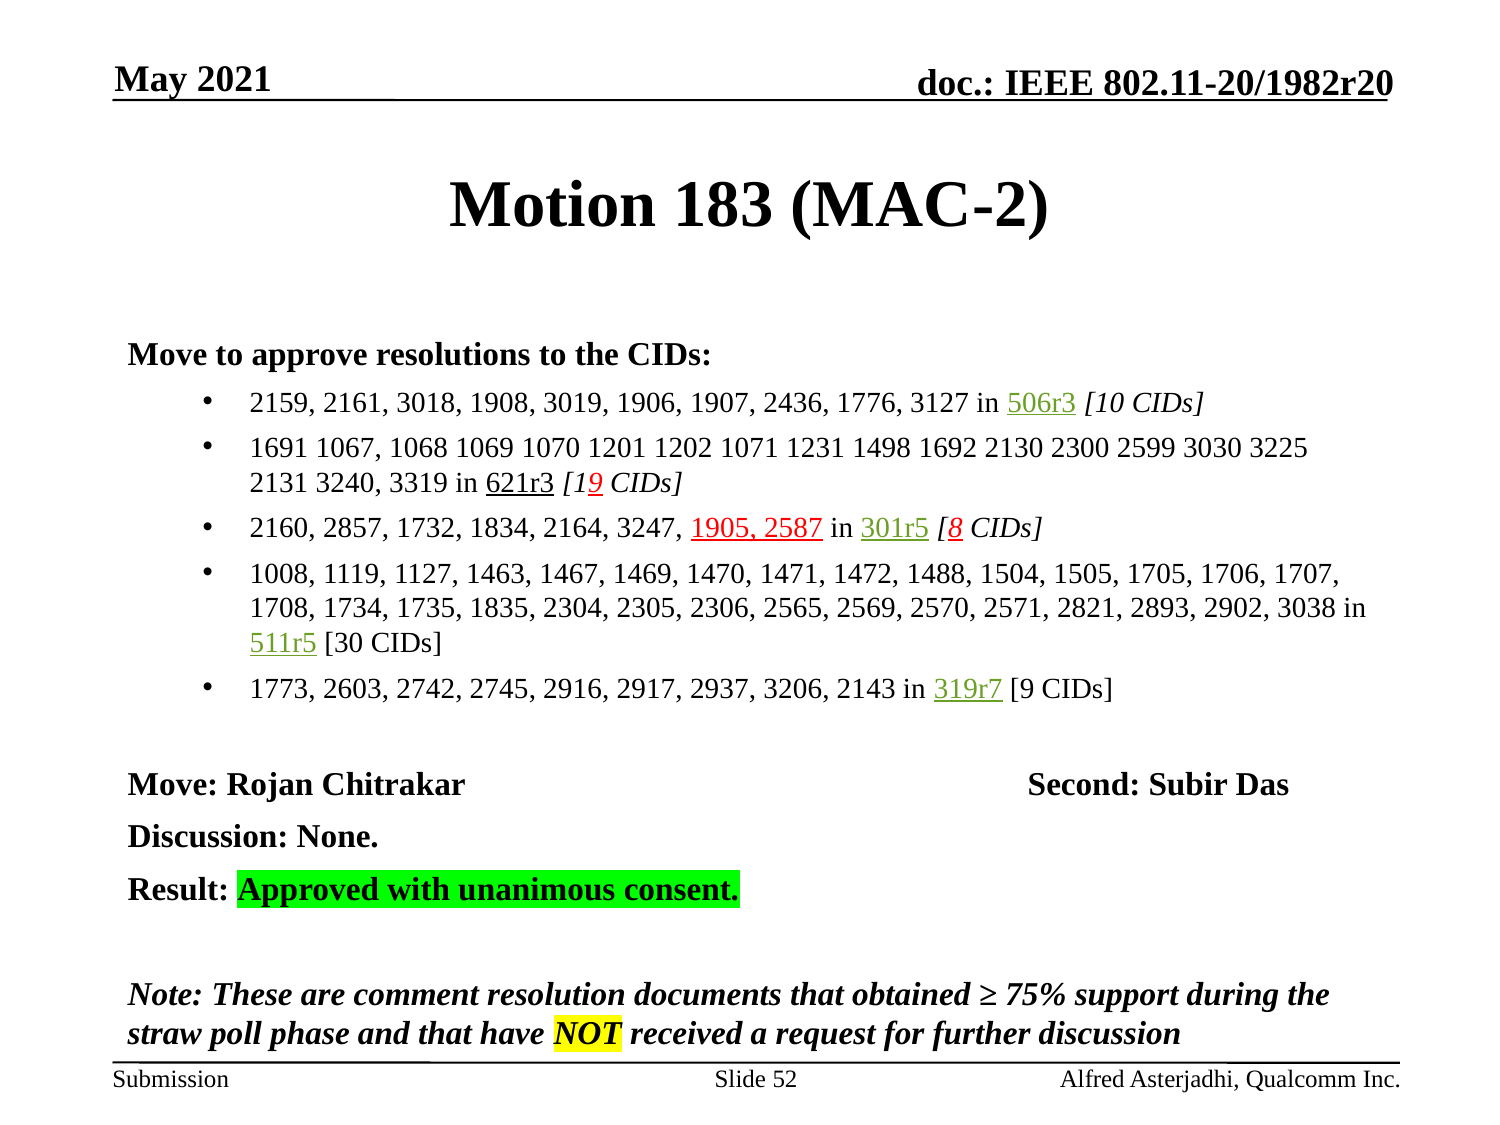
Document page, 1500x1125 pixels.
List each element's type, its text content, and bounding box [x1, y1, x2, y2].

title Motion 183 (MAC-2) [112, 112, 1388, 288]
footer Alfred Asterjadhi, Qualcomm Inc. [878, 1061, 1402, 1093]
slide_number Slide 52 [712, 1061, 800, 1123]
list Move to approve resolutions to the CIDs: 2159, 2161, 3018, 1908, 3019, 1906, 1907, 2436, 1776, 3127 in 506r3 [10 CIDs] 1691 1067, 1068 1069 1070 1201 1202 1071 1231 1498 1692 2130 2300 2599 3030 3225 2131 3240, 3319 in 621r3 [19 CIDs] 2160, 2857, 1732, 1834, 2164, 3247, 1905, 2587 in 301r5 [8 CIDs] 1008, 1119, 1127, 1463, 1467, 1469, 1470, 1471, 1472, 1488, 1504, 1505, 1705, 1706, 1707, 1708, 1734, 1735, 1835, 2304, 2305, 2306, 2565, 2569, 2570, 2571, 2821, 2893, 2902, 3038 in 511r5 [30 CIDs] 1773, 2603, 2742, 2745, 2916, 2917, 2937, 3206, 2143 in 319r7 [9 CIDs] Move: Rojan Chitrakar Second: Subir Das Discussion: None. Result: Approved with unanimous consent. Note: These are comment resolution documents that obtained ≥ 75% support during the straw poll phase and that have NOT received a request for further discussion [112, 324, 1388, 1063]
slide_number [114, 54, 423, 100]
